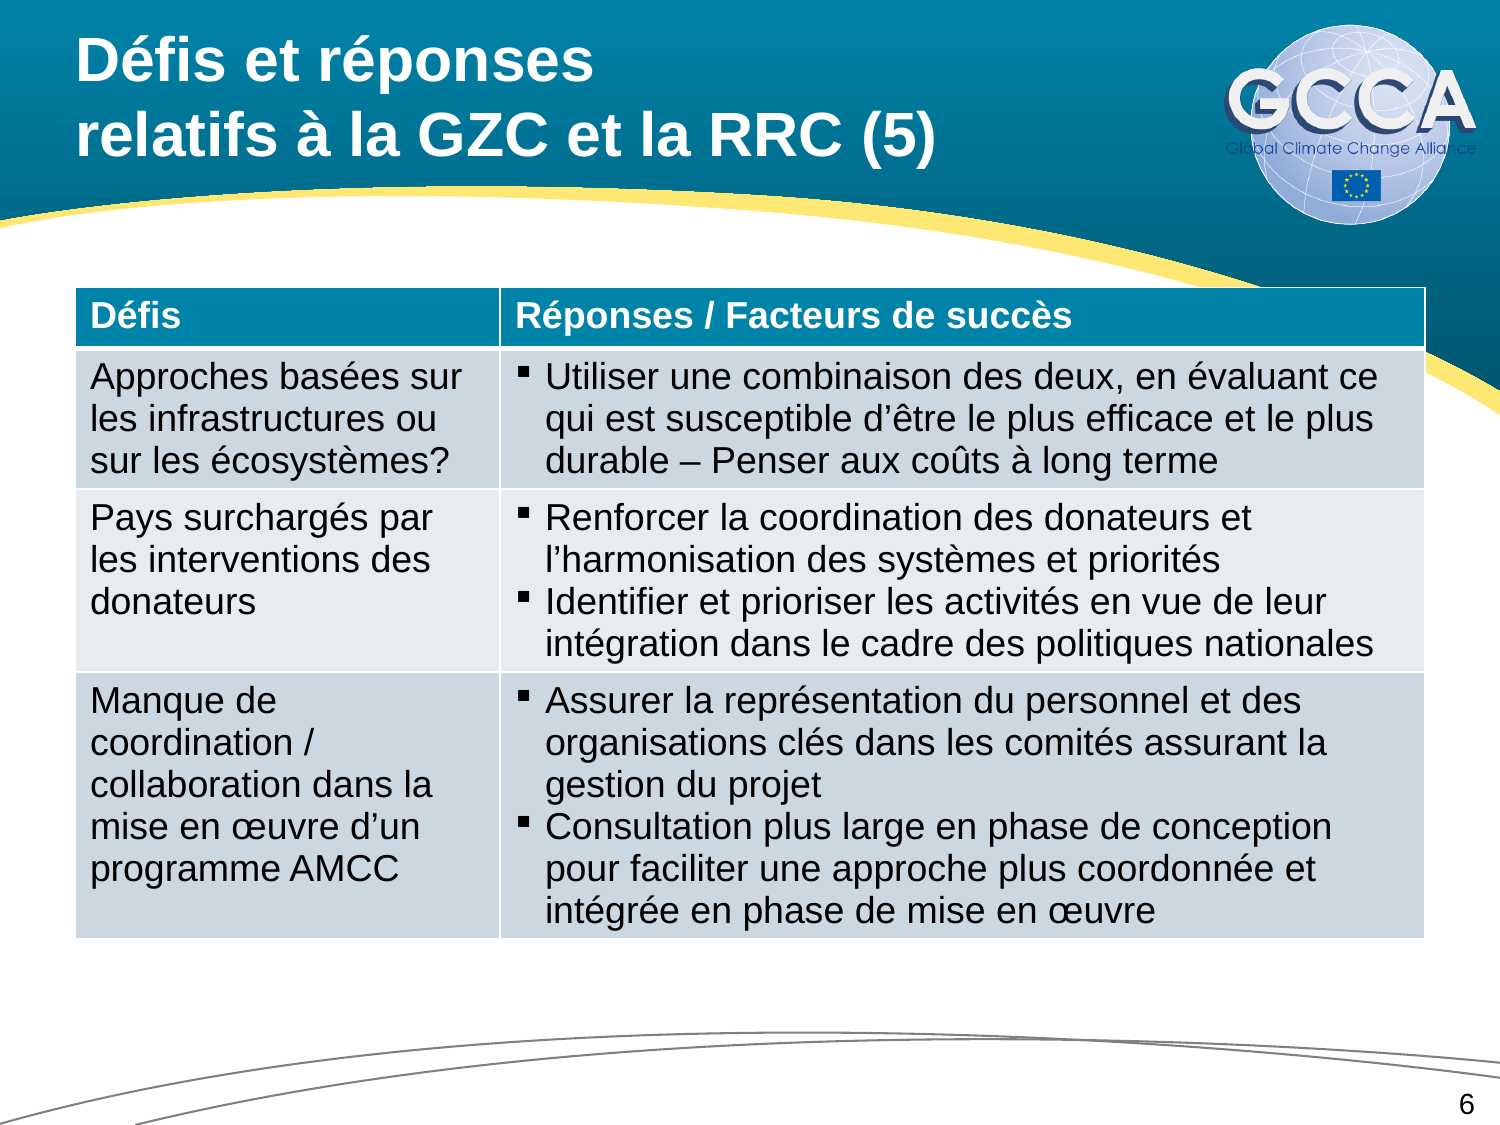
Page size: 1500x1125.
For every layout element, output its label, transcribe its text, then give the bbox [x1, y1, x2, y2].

picture [1274, 188, 1426, 224]
title Défis et réponses relatifs à la GZC et la RRC (5) [74, 0, 1476, 188]
table_header Défis [76, 288, 499, 346]
table_header Réponses / Facteurs de succès [501, 288, 1424, 346]
table_cell Approches basées sur les infrastructures ou sur les écosystèmes? [76, 351, 499, 488]
table_cell Utiliser une combinaison des deux, en évaluant ce qui est susceptible d’être le plus efficace et le plus durable – Penser aux coûts à long terme [501, 351, 1424, 488]
table_cell Manque de coordination / collaboration dans la mise en œuvre d’un programme AMCC [76, 673, 499, 938]
slide_number 6 [1124, 1084, 1476, 1113]
table_cell Pays surchargés par les interventions des donateurs [76, 490, 499, 671]
table_cell Assurer la représentation du personnel et des organisations clés dans les comités assurant la gestion du projet Consultation plus large en phase de conception pour faciliter une approche plus coordonnée et intégrée en phase de mise en œuvre [501, 673, 1424, 938]
table_cell Renforcer la coordination des donateurs et l’harmonisation des systèmes et priorités Identifier et prioriser les activités en vue de leur intégration dans le cadre des politiques nationales [501, 490, 1424, 671]
